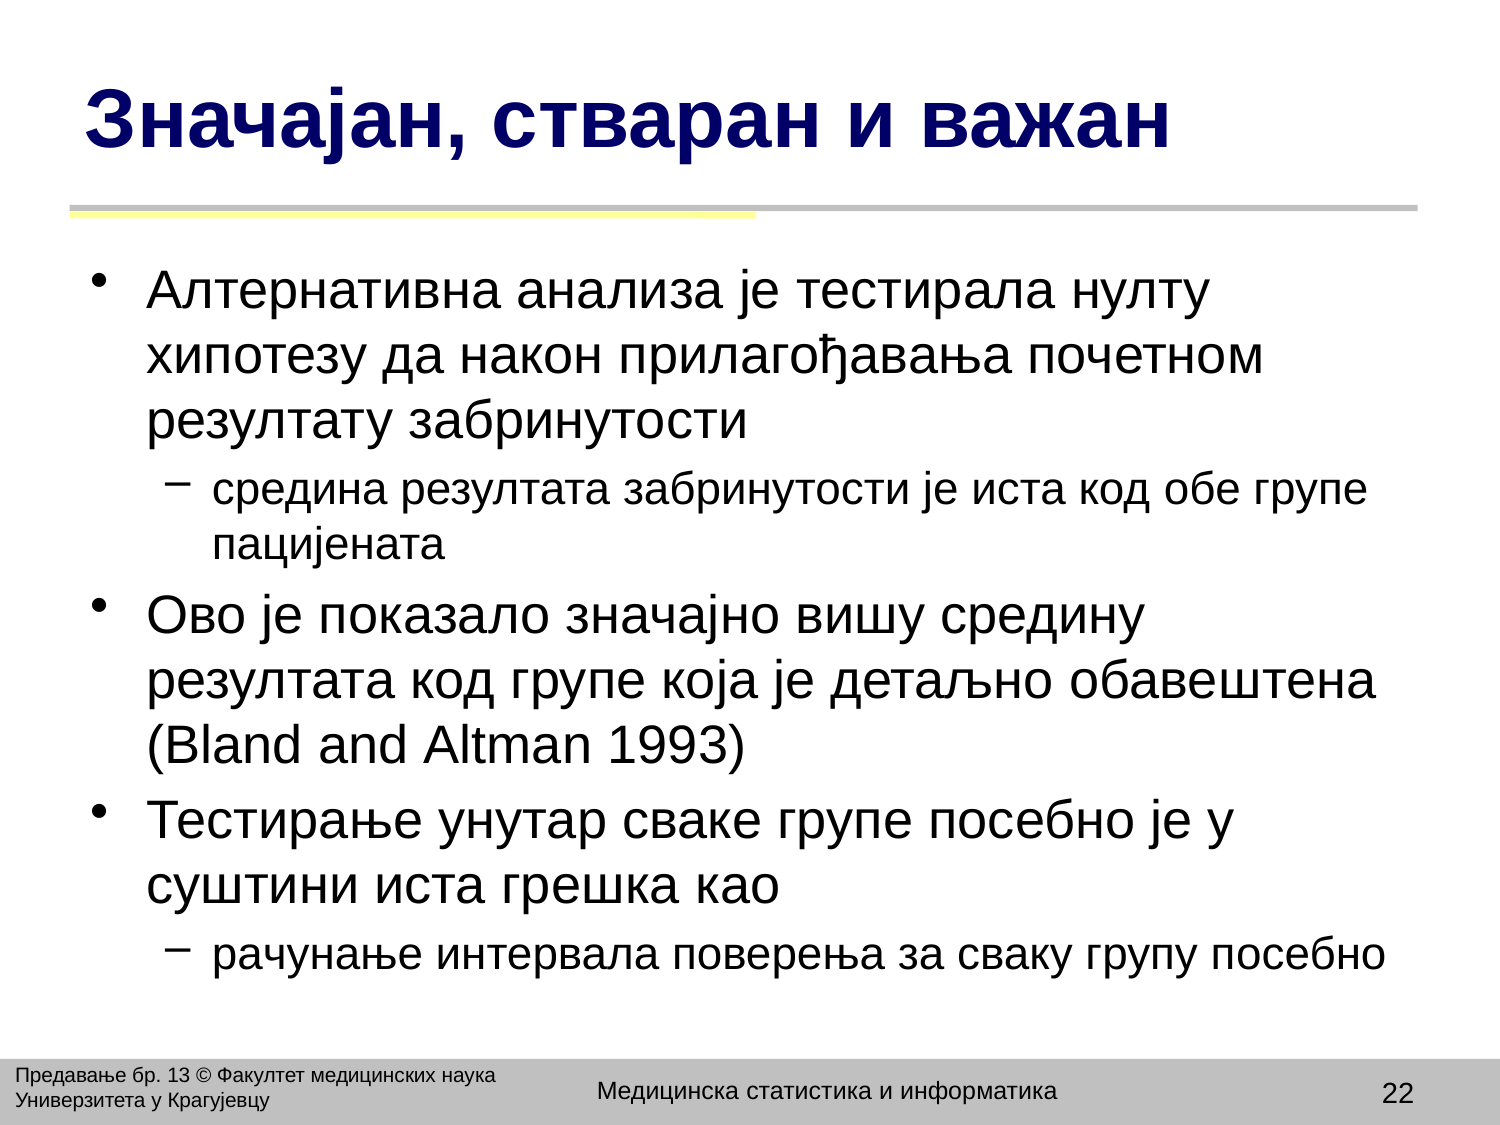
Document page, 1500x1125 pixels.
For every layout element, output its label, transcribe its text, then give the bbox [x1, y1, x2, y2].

title Значајан, стваран и важан [69, 19, 1426, 208]
list Aлтернативна анализа је тестирала нулту хипотезу да након прилагођавања почетном резултату забринутости средина резултата забринутости је иста код обе групе пацијената Ово је показало значајно вишу средину резултата код групе која је детаљно обавештена (Bland and Аltman 1993) Тестирање унутар сваке групе посебно је у суштини иста грешка као рачунање интервала поверења за сваку групу посебно [74, 246, 1426, 1023]
footer Медицинска статистика и информатика [512, 1066, 1144, 1125]
slide_number 22 [1164, 1066, 1430, 1125]
slide_number Предавање бр. 13 © Факултет медицинских наука Универзитета у Крагујевцу [0, 1053, 629, 1108]
